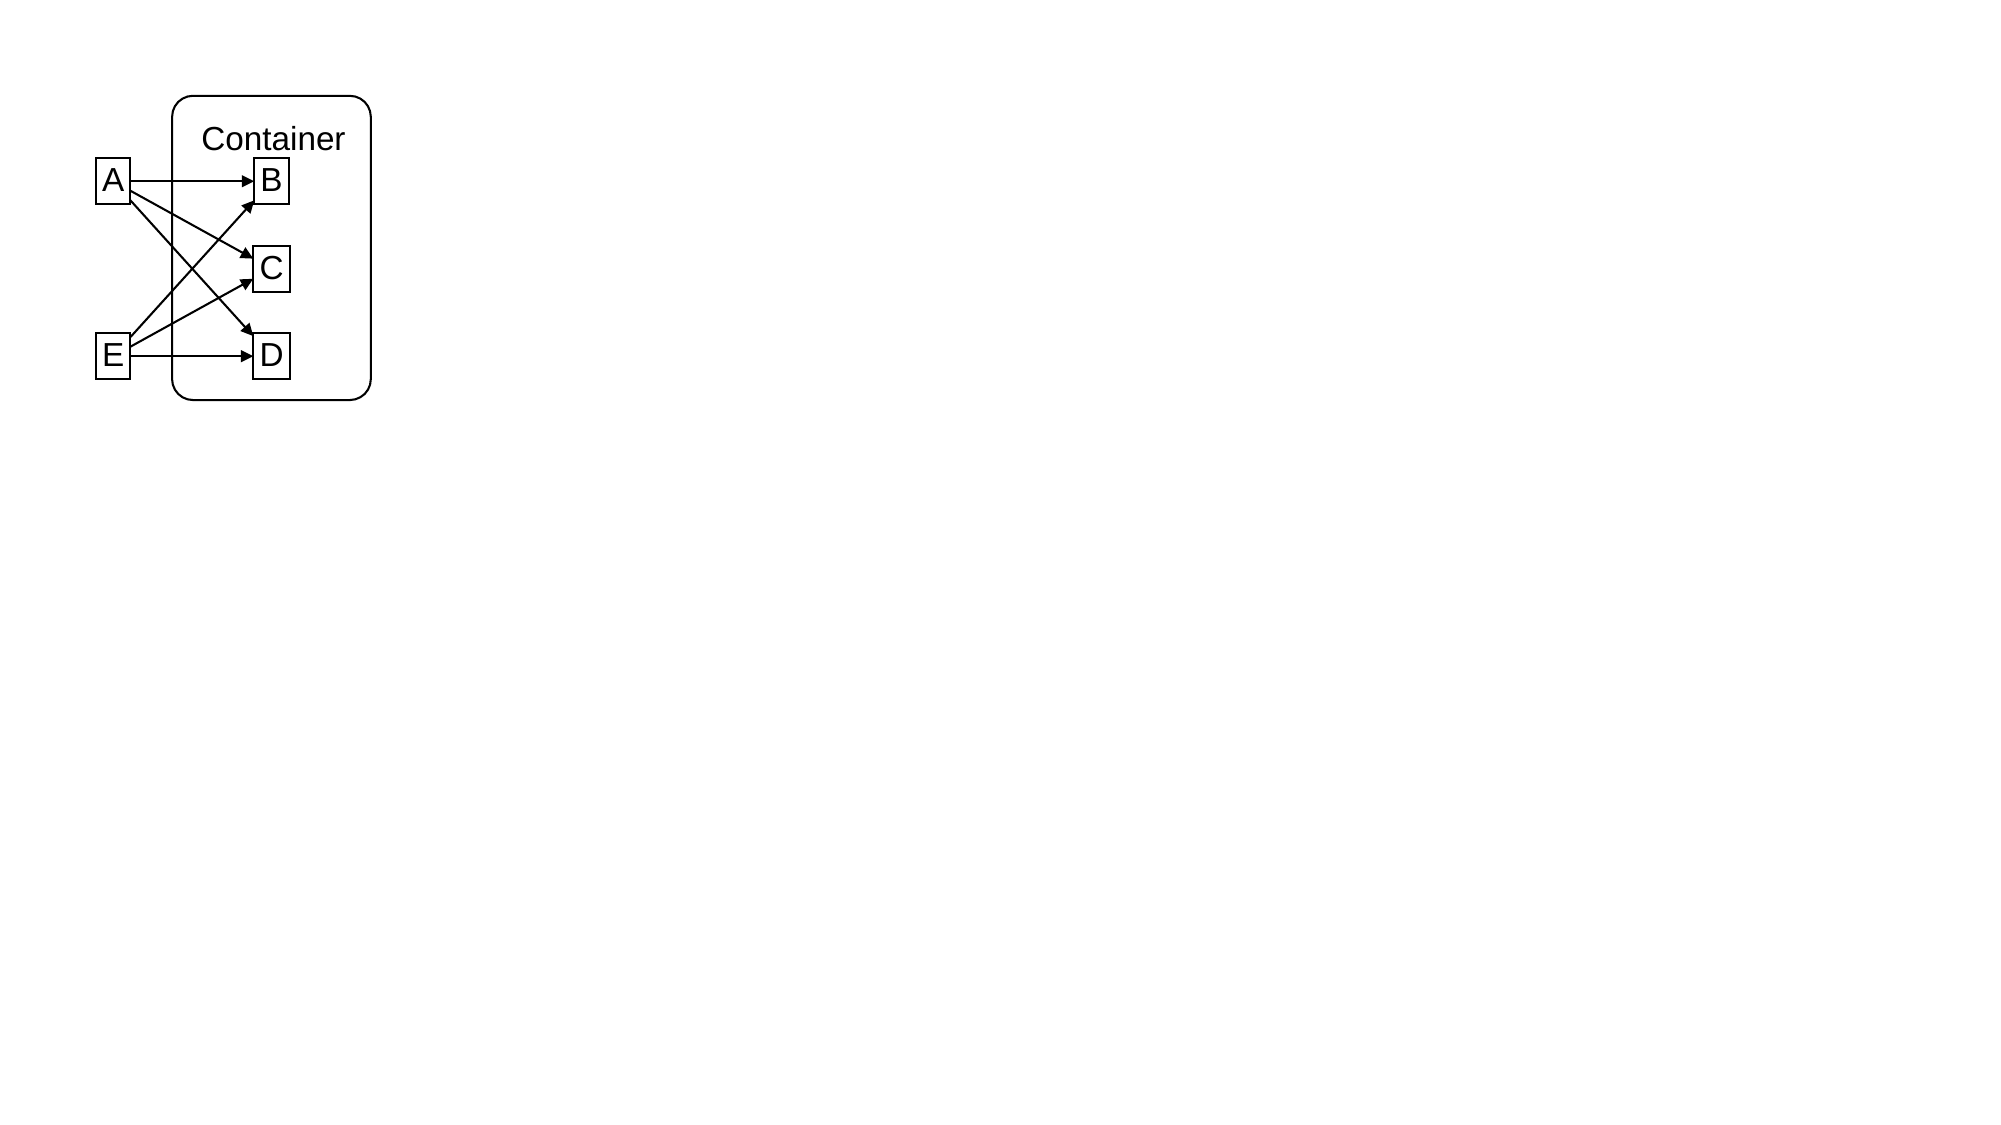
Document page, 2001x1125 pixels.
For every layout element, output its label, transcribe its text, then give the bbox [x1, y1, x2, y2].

text_box E [95, 333, 131, 380]
text_box [171, 95, 372, 401]
text_box A [95, 158, 131, 205]
text_box B [254, 158, 289, 205]
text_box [130, 190, 254, 200]
text_box [74, 74, 394, 421]
text_box C [255, 245, 290, 292]
text_box D [253, 333, 290, 380]
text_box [130, 200, 255, 338]
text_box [130, 278, 254, 347]
text_box Container [199, 118, 348, 157]
